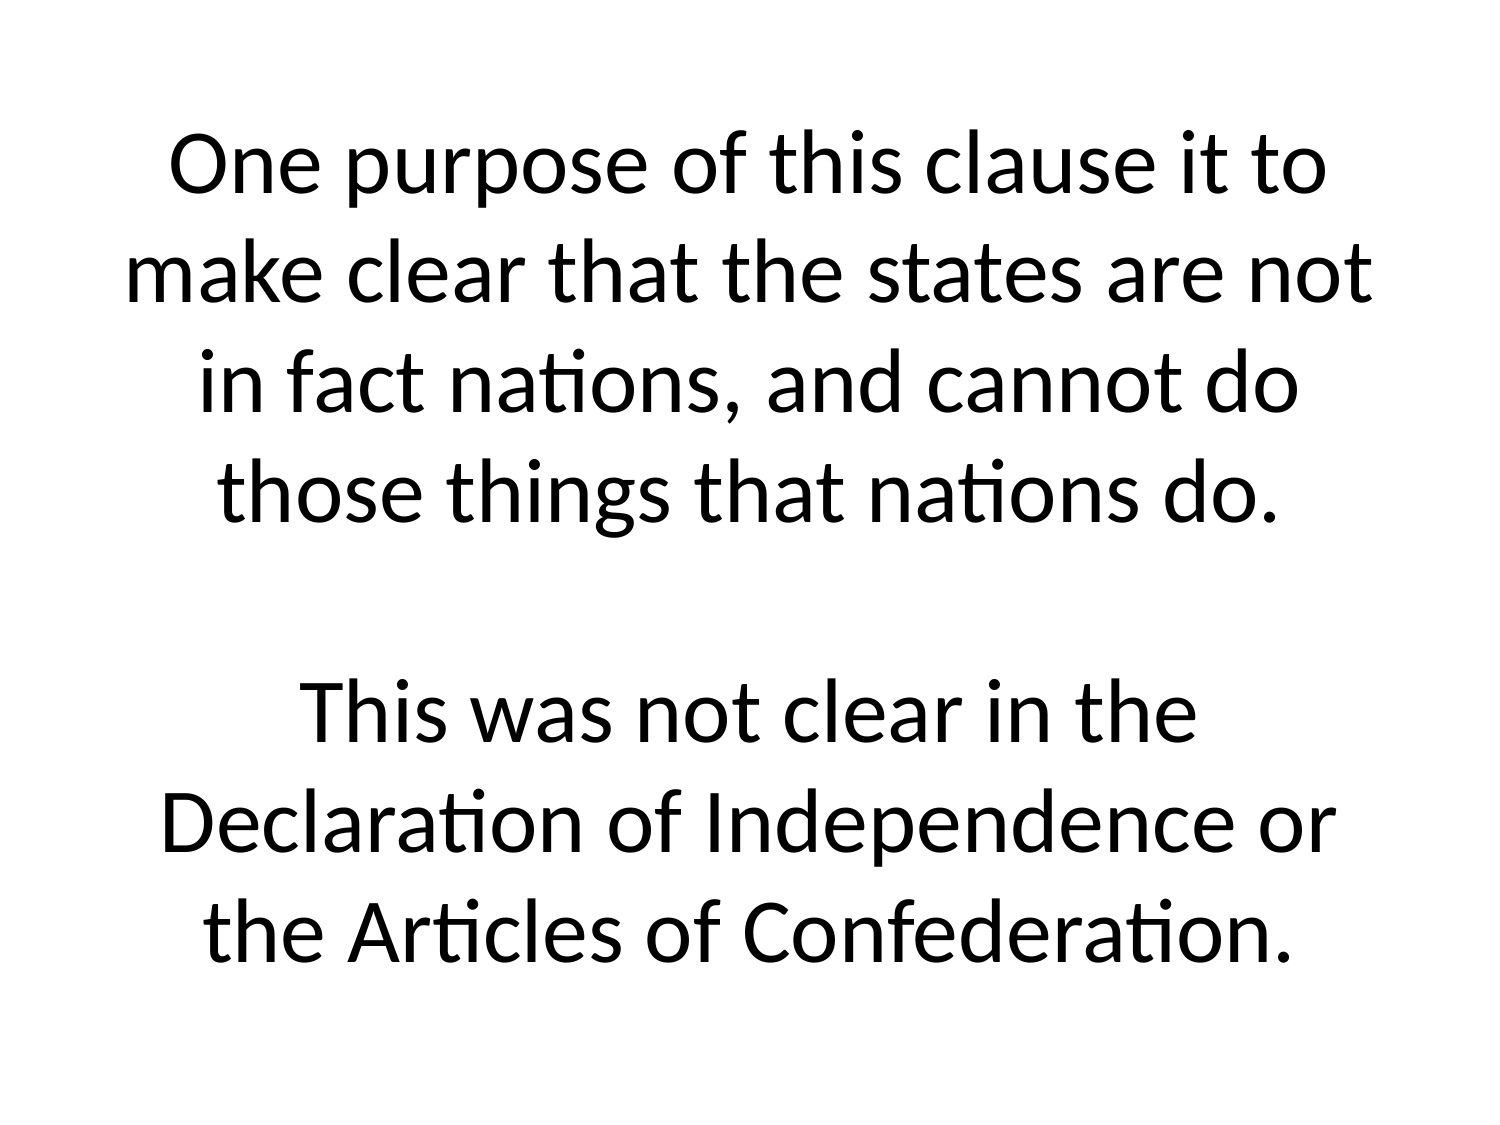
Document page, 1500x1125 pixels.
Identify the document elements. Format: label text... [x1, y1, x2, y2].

title One purpose of this clause it to make clear that the states are not in fact nations, and cannot do those things that nations do. This was not clear in the Declaration of Independence or the Articles of Confederation. [74, 44, 1426, 1038]
